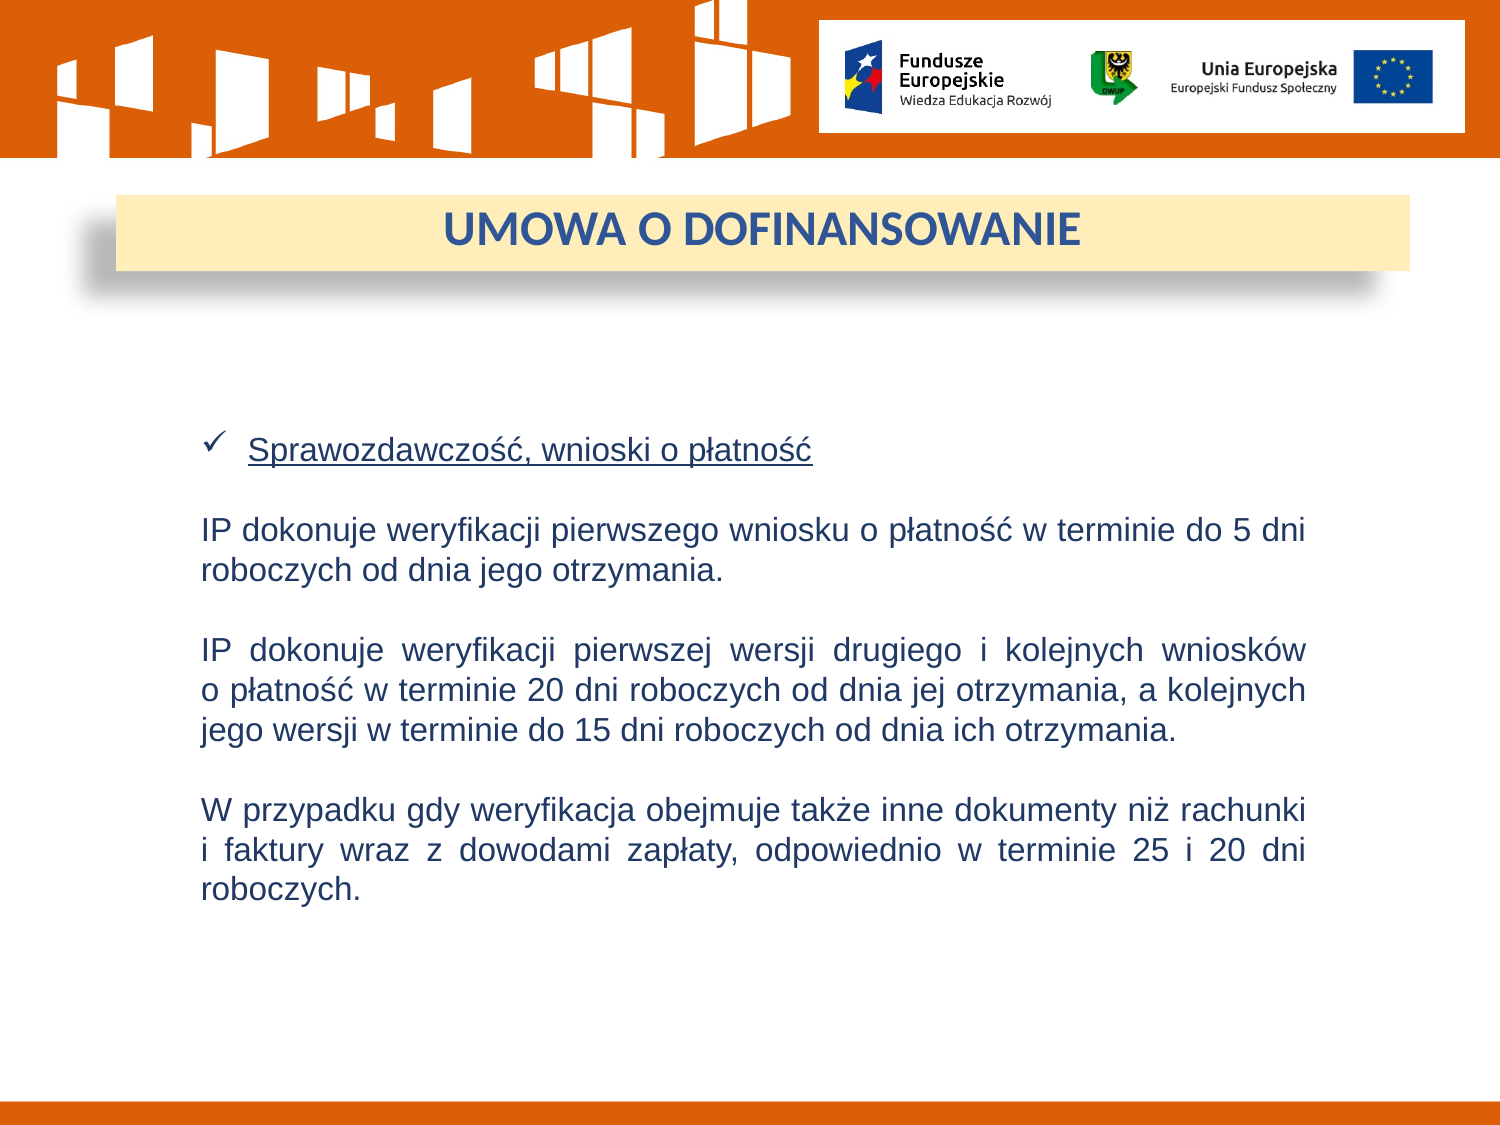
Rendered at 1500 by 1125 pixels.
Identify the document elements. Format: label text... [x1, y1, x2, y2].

text_box [819, 20, 1465, 133]
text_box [826, 21, 1450, 133]
text_box UMOWA O DOFINANSOWANIE [116, 194, 1410, 272]
text_box Sprawozdawczość, wnioski o płatność IP dokonuje weryfikacji pierwszego wniosku o płatność w terminie do 5 dni roboczych od dnia jego otrzymania. IP dokonuje weryfikacji pierwszej wersji drugiego i kolejnych wniosków o płatność w terminie 20 dni roboczych od dnia jej otrzymania, a kolejnych jego wersji w terminie do 15 dni roboczych od dnia ich otrzymania. W przypadku gdy weryfikacja obejmuje także inne dokumenty niż rachunki i faktury wraz z dowodami zapłaty, odpowiednio w terminie 25 i 20 dni roboczych. [185, 420, 1324, 967]
picture [0, 0, 1500, 1125]
